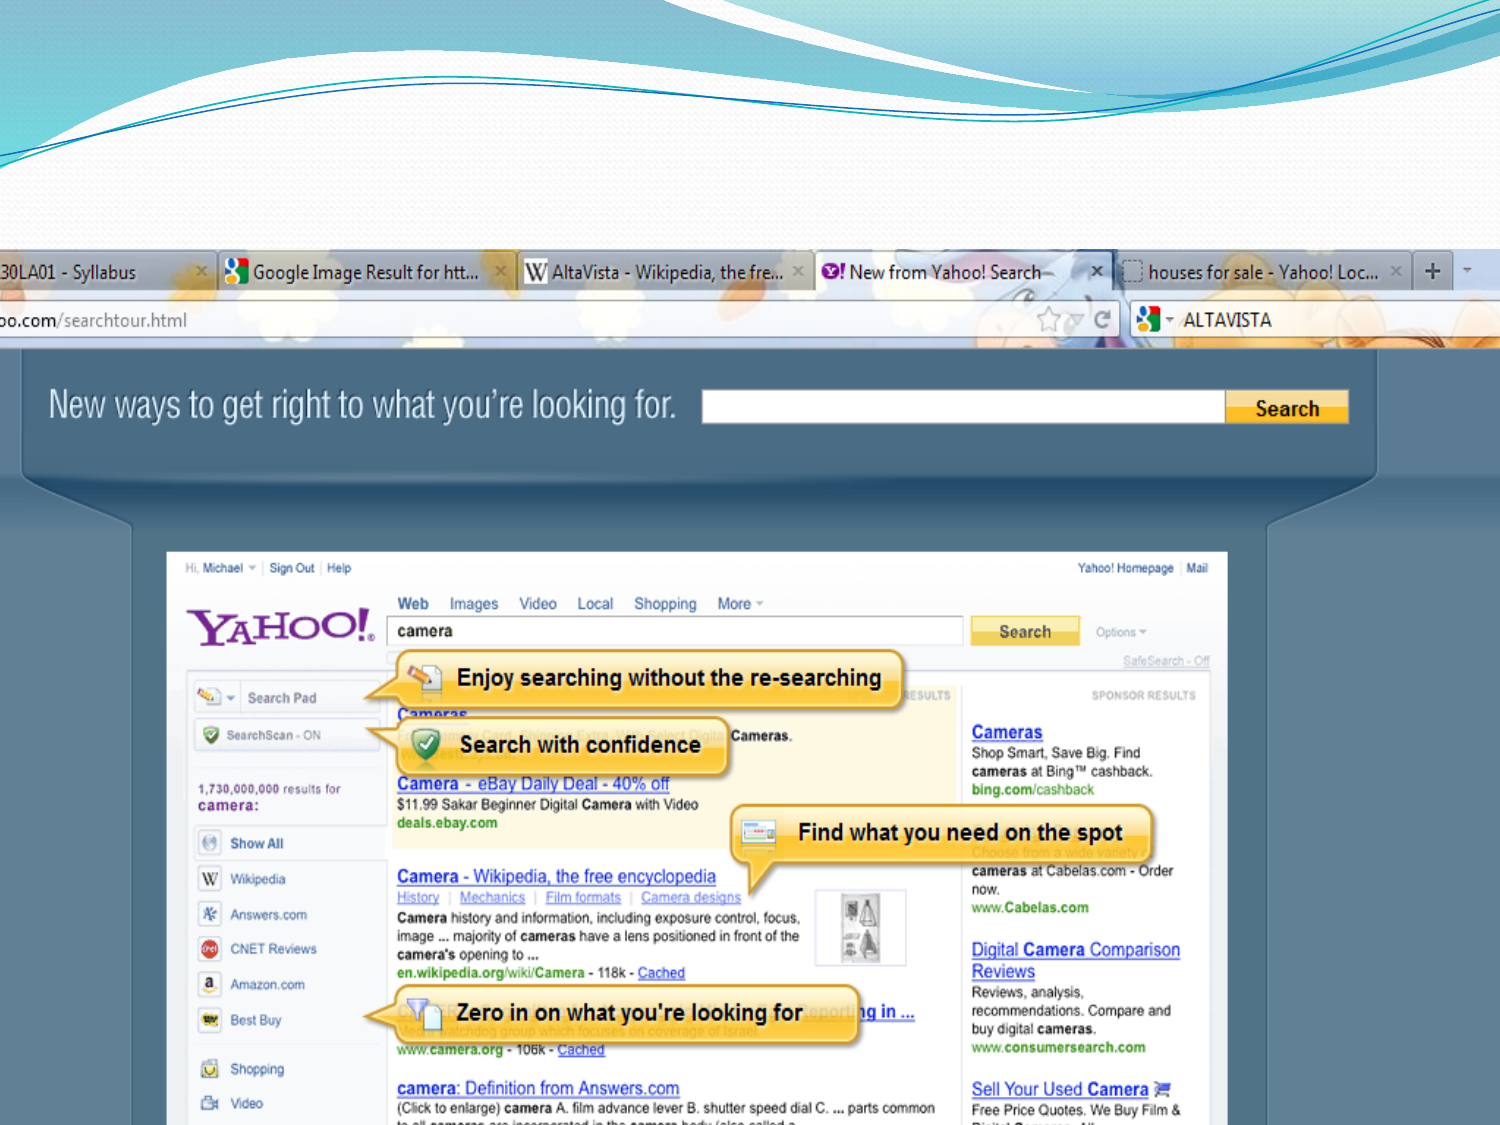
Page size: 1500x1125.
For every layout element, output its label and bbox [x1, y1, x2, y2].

picture [0, 249, 1500, 1125]
